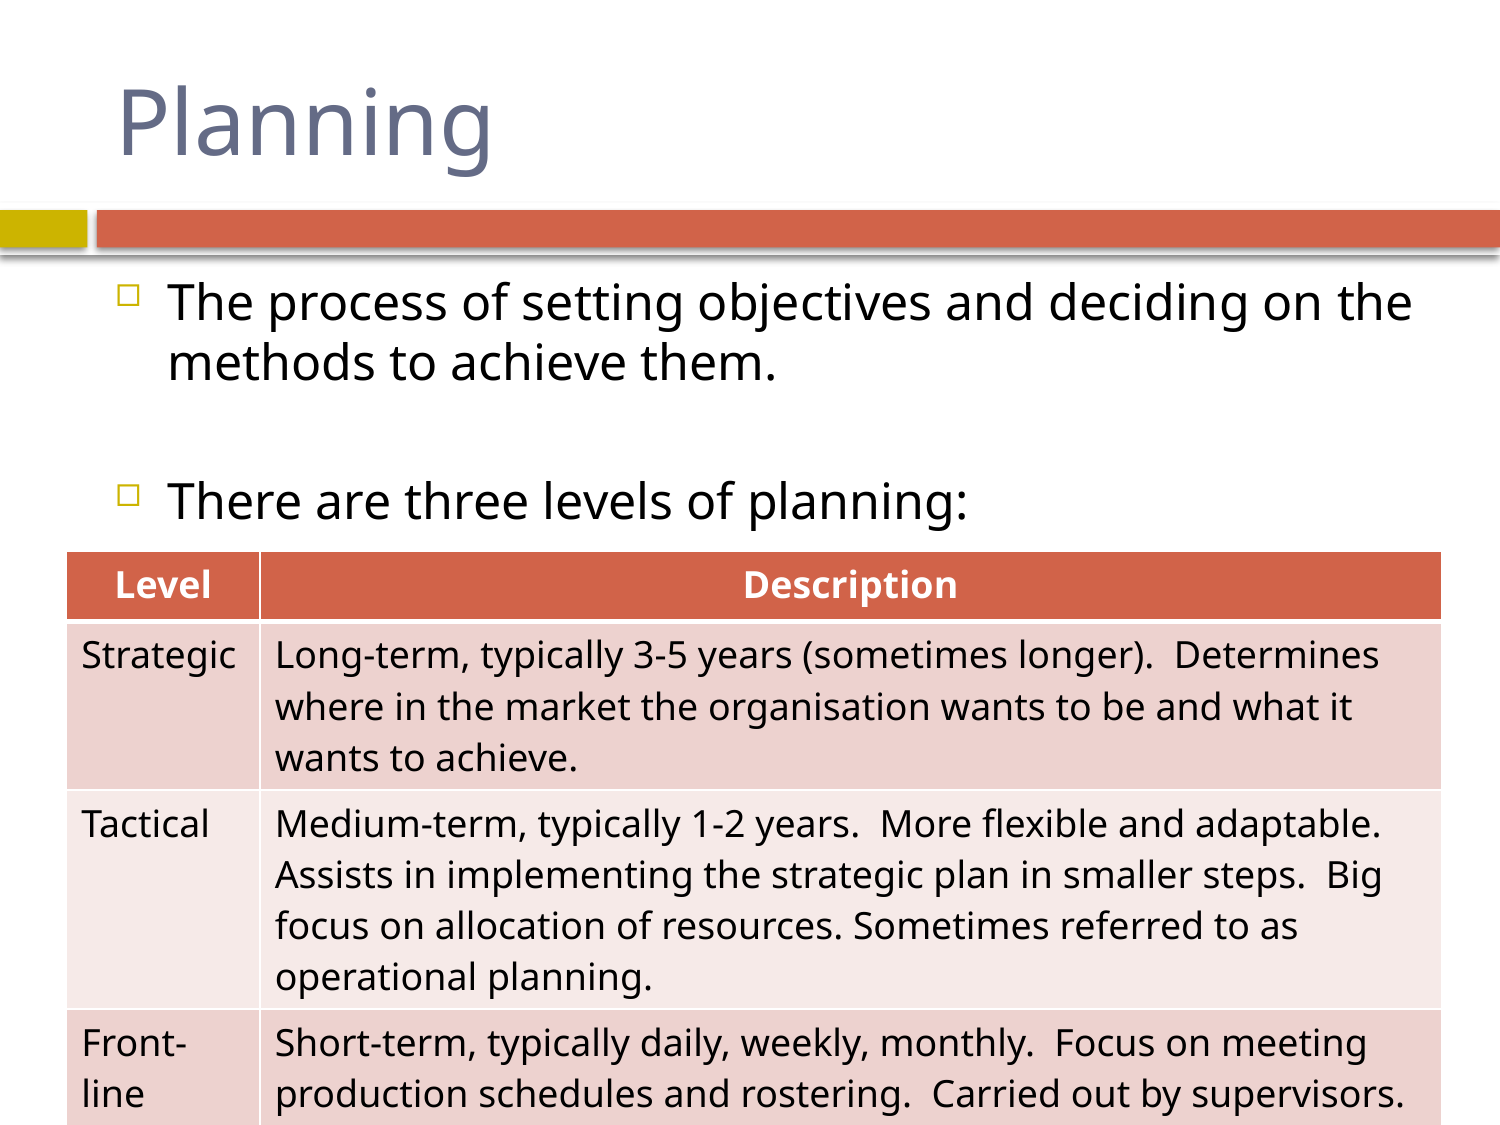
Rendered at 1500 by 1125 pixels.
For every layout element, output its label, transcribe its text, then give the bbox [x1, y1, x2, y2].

table_cell Strategic [67, 624, 259, 789]
table_cell Long-term, typically 3-5 years (sometimes longer). Determines where in the market the organisation wants to be and what it wants to achieve. [261, 624, 1441, 789]
table_header Description [261, 552, 1441, 619]
table_cell Tactical [67, 791, 259, 1008]
table_header Level [67, 552, 259, 619]
table_cell Short-term, typically daily, weekly, monthly. Focus on meeting production schedules and rostering. Carried out by supervisors. Also sometimes known as operational planning. [261, 1010, 1441, 1125]
title Planning [100, 37, 1438, 200]
table_cell Medium-term, typically 1-2 years. More flexible and adaptable. Assists in implementing the strategic plan in smaller steps. Big focus on allocation of resources. Sometimes referred to as operational planning. [261, 791, 1441, 1008]
table_cell Front-line [67, 1010, 259, 1125]
list The process of setting objectives and deciding on the methods to achieve them. There are three levels of planning: [100, 262, 1438, 550]
